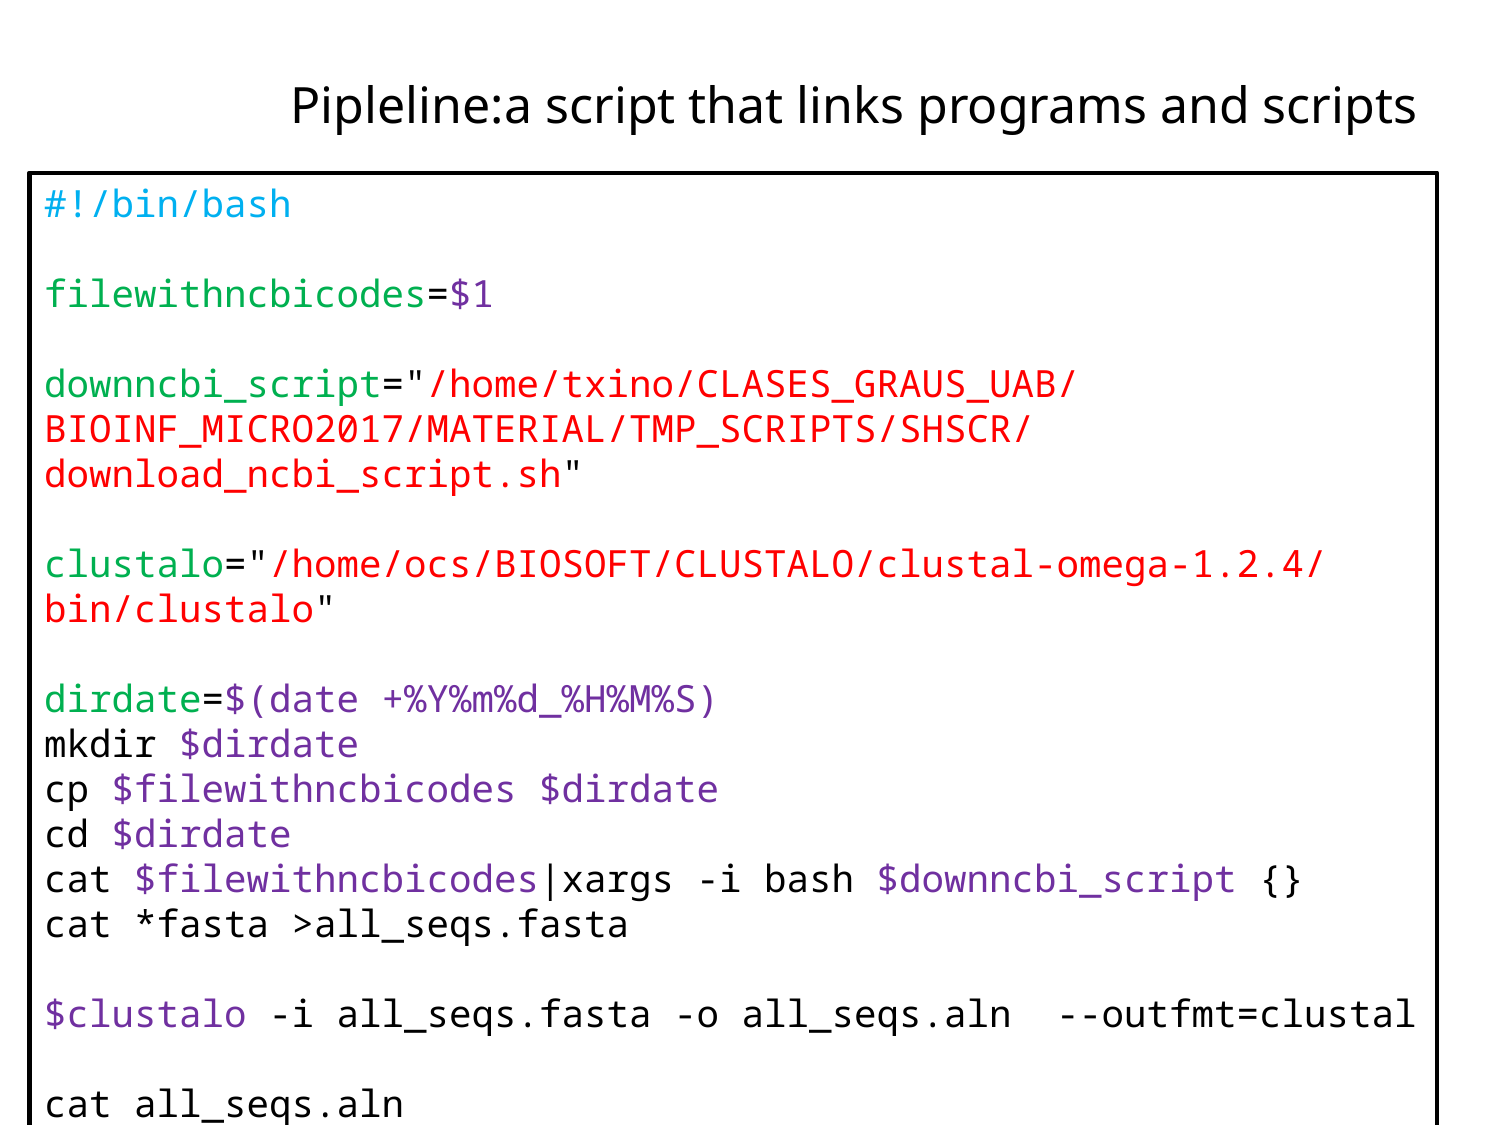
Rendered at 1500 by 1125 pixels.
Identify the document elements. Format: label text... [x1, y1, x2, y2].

text_box Pipleline:a script that links programs and scripts [275, 65, 1433, 141]
text_box #!/bin/bash filewithncbicodes=$1 downncbi_script="/home/txino/CLASES_GRAUS_UAB/BIOINF_MICRO2017/MATERIAL/TMP_SCRIPTS/SHSCR/download_ncbi_script.sh" clustalo="/home/ocs/BIOSOFT/CLUSTALO/clustal-omega-1.2.4/bin/clustalo" dirdate=$(date +%Y%m%d_%H%M%S) mkdir $dirdate cp $filewithncbicodes $dirdate cd $dirdate cat $filewithncbicodes|xargs -i bash $downncbi_script {} cat *fasta >all_seqs.fasta $clustalo -i all_seqs.fasta -o all_seqs.aln --outfmt=clustal cat all_seqs.aln [29, 172, 1437, 1125]
